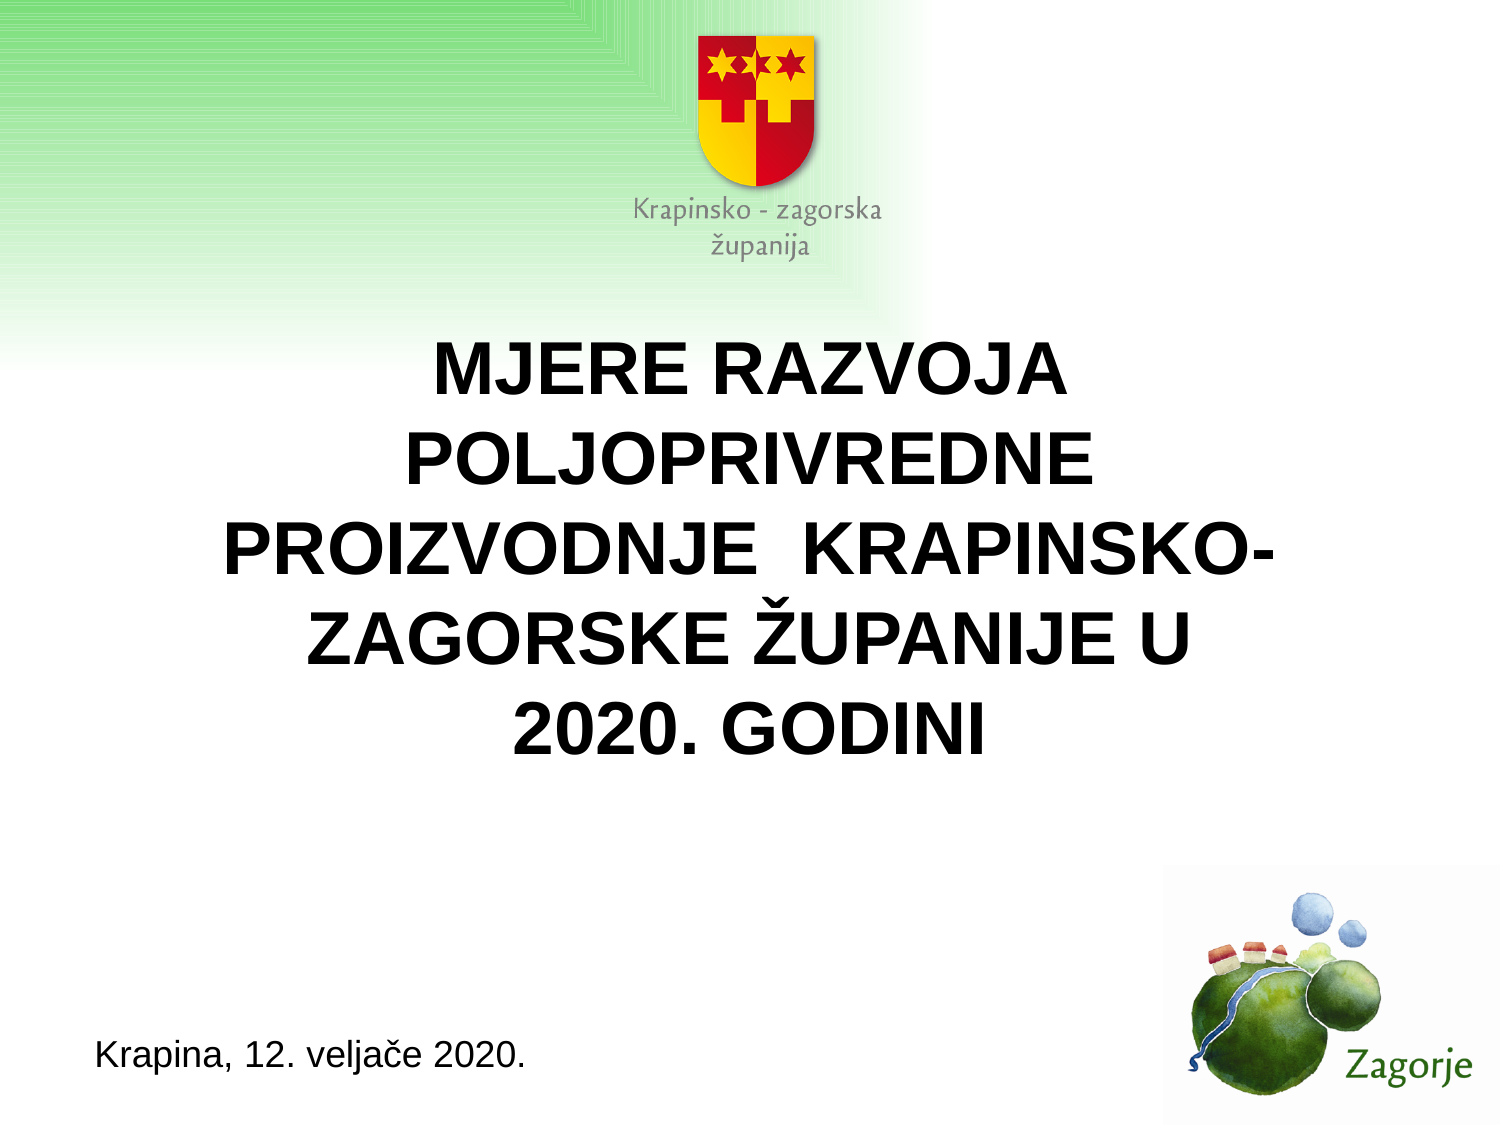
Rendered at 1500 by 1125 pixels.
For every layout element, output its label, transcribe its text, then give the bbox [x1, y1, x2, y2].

picture [619, 30, 892, 268]
text_box Krapina, 12. veljače 2020. [79, 1023, 542, 1083]
picture [1163, 865, 1500, 1125]
title MJERE RAZVOJA POLJOPRIVREDNE PROIZVODNJE KRAPINSKO-ZAGORSKE ŽUPANIJE U 2020. GODINI [112, 350, 1388, 740]
